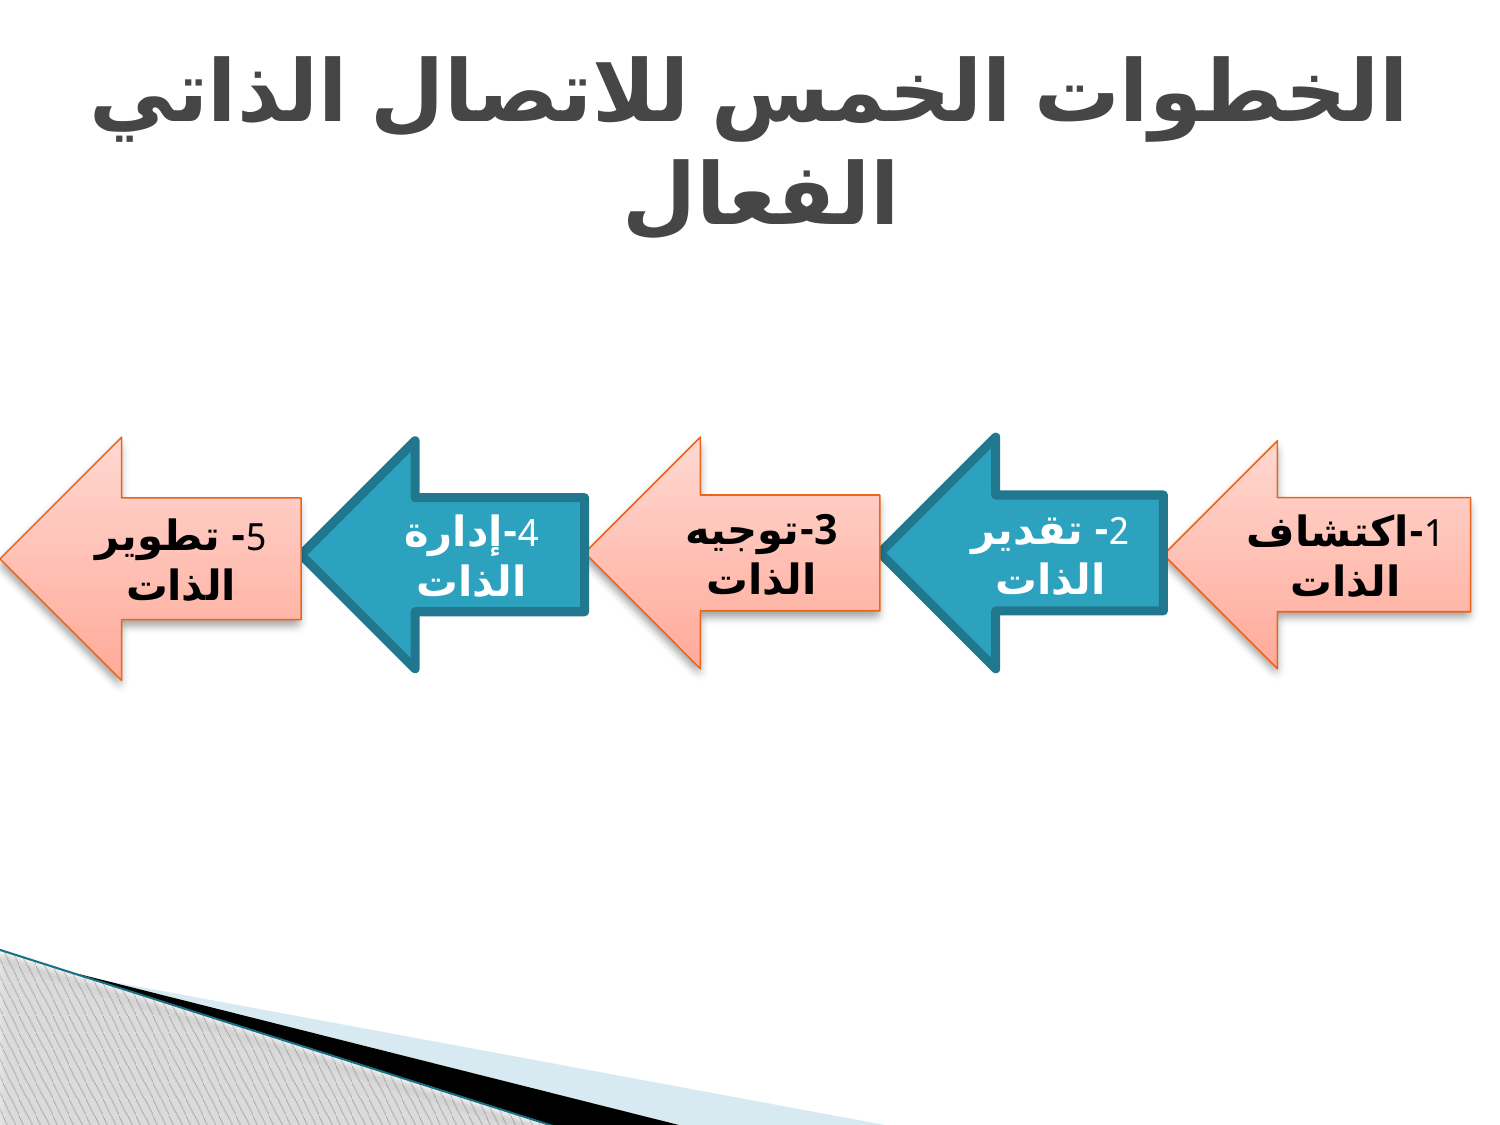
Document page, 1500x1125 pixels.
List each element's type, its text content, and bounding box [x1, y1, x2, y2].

text_box 2- تقدير الذات [886, 432, 1168, 674]
title الخطوات الخمس للاتصال الذاتي الفعال [75, 45, 1425, 233]
text_box 4-إدارة الذات [306, 436, 590, 674]
text_box 5- تطوير الذات [0, 436, 302, 682]
text_box 1-اكتشاف الذات [1168, 440, 1472, 670]
text_box 3-توجيه الذات [590, 436, 881, 670]
